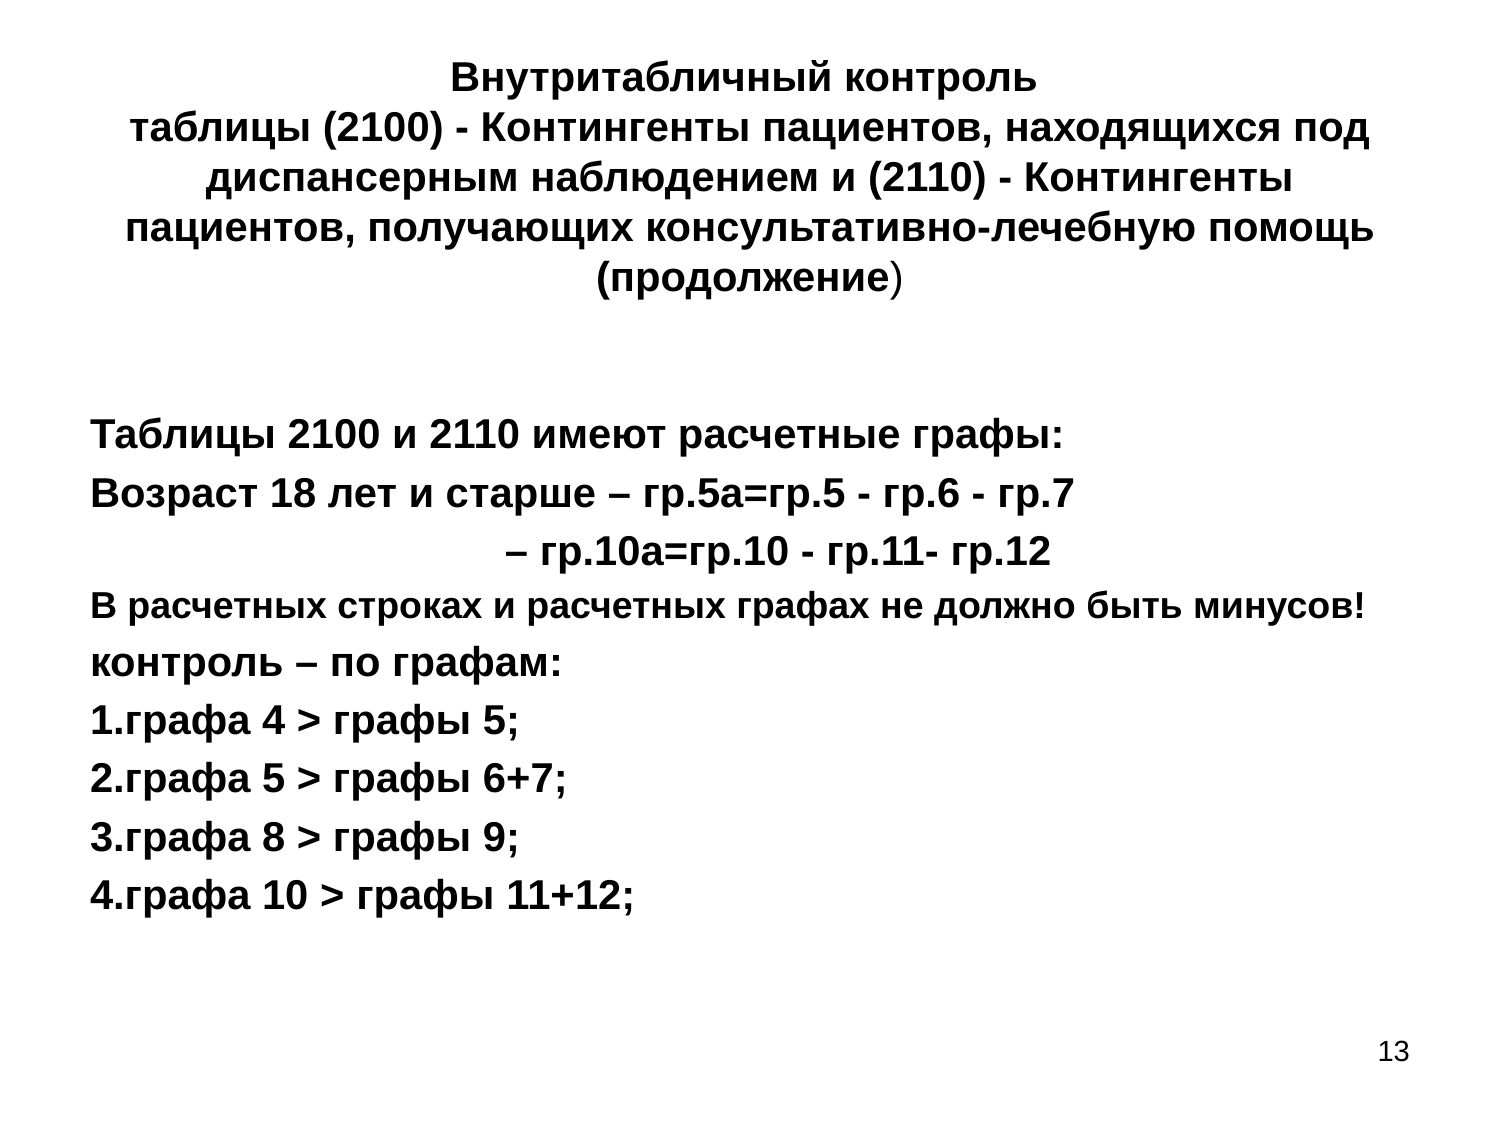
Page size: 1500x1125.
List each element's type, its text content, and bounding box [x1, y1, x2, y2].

list Таблицы 2100 и 2110 имеют расчетные графы: Возраст 18 лет и старше – гр.5а=гр.5 - гр.6 - гр.7 – гр.10а=гр.10 - гр.11- гр.12 В расчетных строках и расчетных графах не должно быть минусов! контроль – по графам: графа 4 > графы 5; графа 5 > графы 6+7; графа 8 > графы 9; графа 10 > графы 11+12; [74, 340, 1426, 1006]
title Внутритабличный контроль таблицы (2100) - Контингенты пациентов, находящихся под диспансерным наблюдением и (2110) - Контингенты пациентов, получающих консультативно-лечебную помощь (продолжение) [74, 44, 1426, 305]
slide_number 13 [1074, 1024, 1425, 1103]
